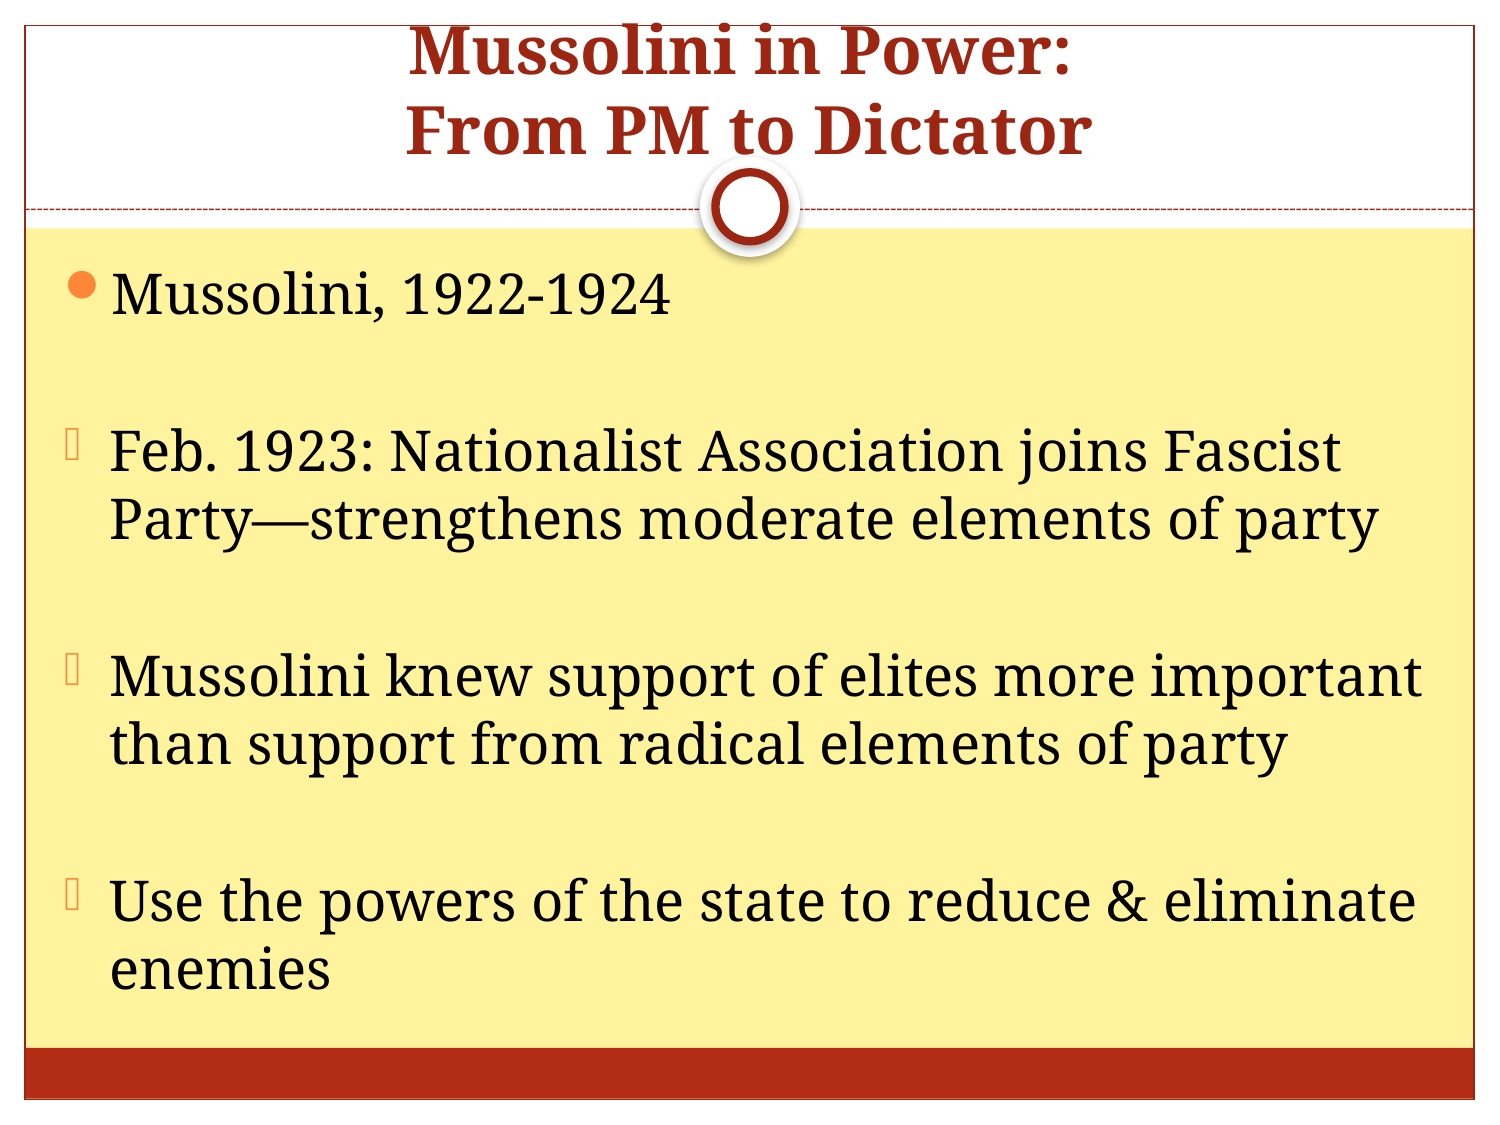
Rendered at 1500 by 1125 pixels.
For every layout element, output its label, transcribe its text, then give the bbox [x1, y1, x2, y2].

list Mussolini, 1922-1924 Feb. 1923: Nationalist Association joins Fascist Party—strengthens moderate elements of party Mussolini knew support of elites more important than support from radical elements of party Use the powers of the state to reduce & eliminate enemies [49, 250, 1445, 1050]
title Mussolini in Power: From PM to Dictator [49, 0, 1450, 175]
